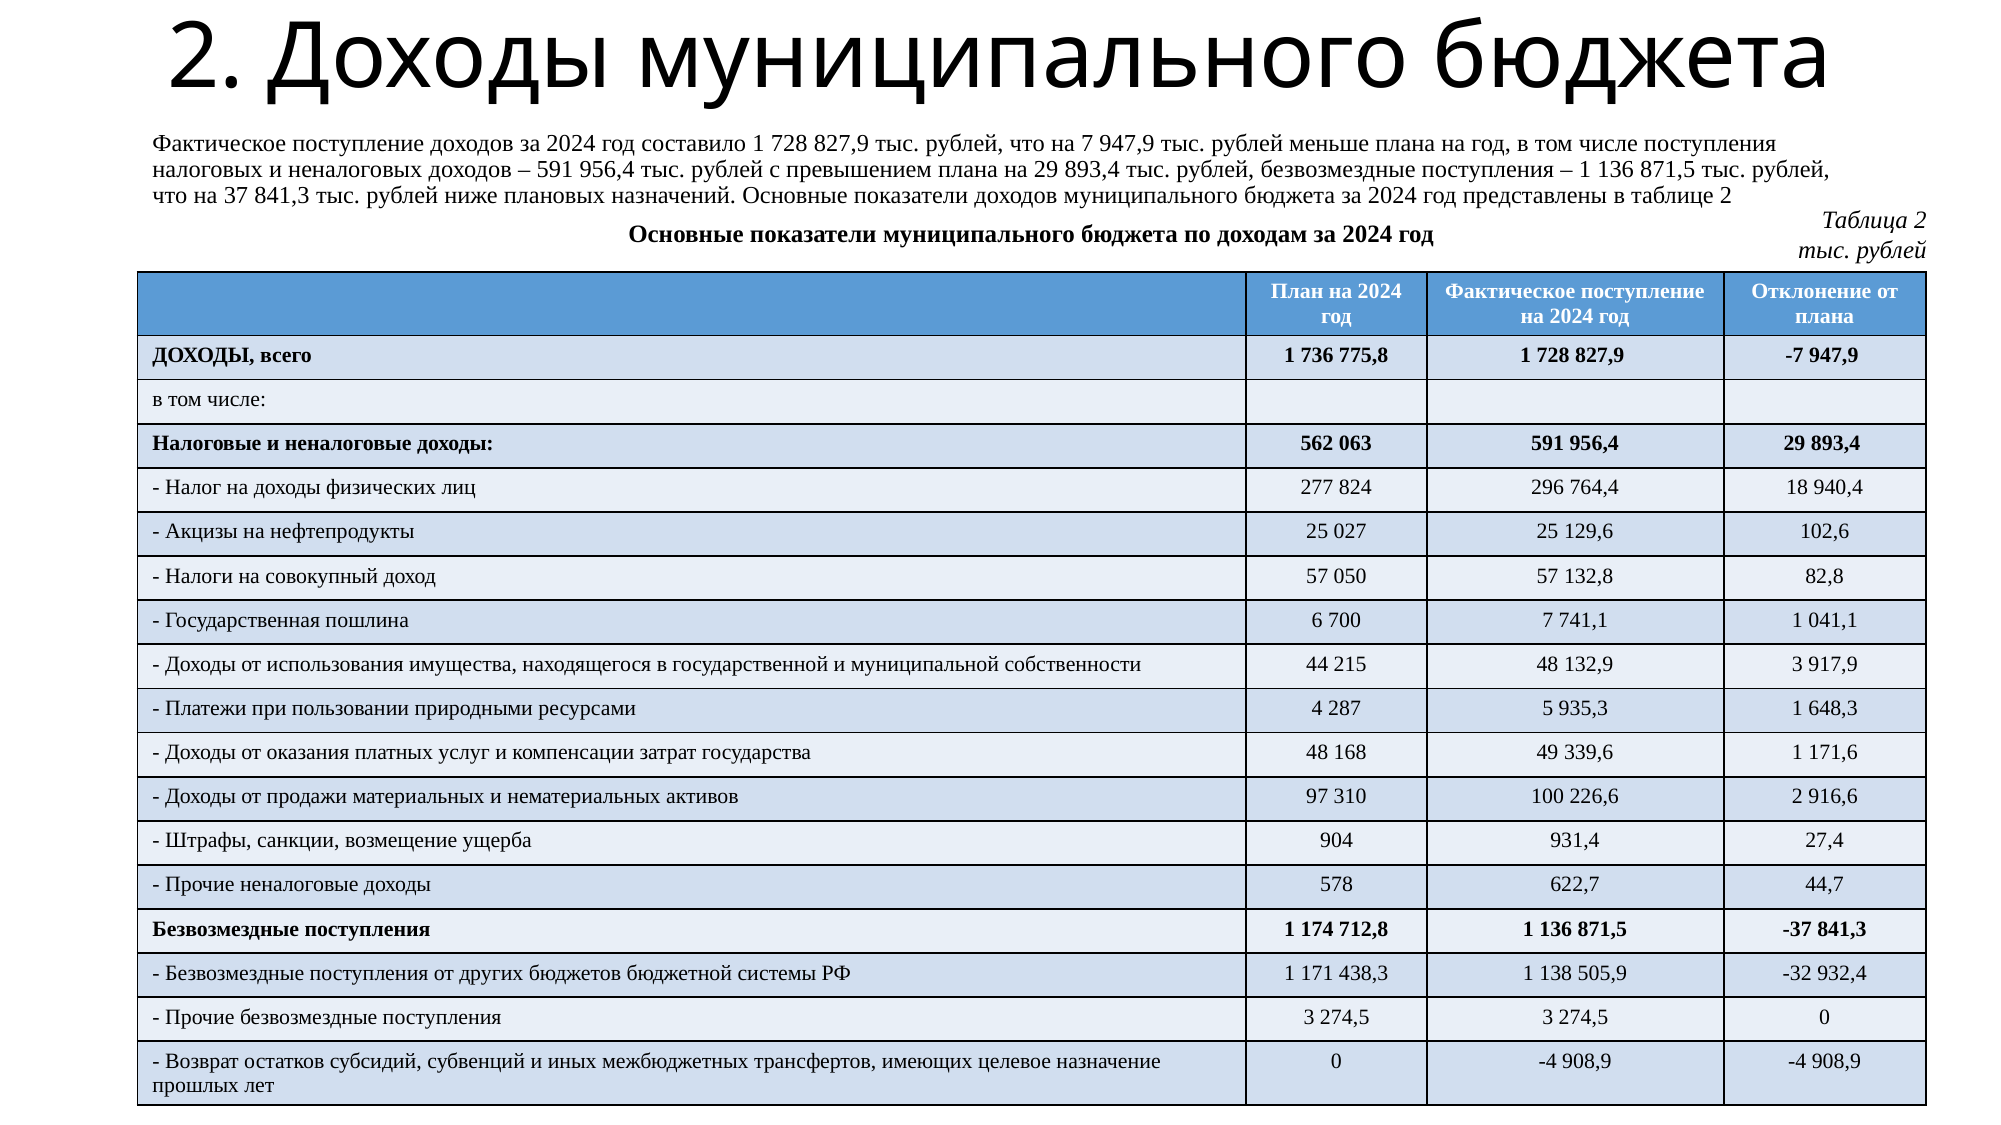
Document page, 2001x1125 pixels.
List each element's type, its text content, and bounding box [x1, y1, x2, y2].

table_cell - Возврат остатков субсидий, субвенций и иных межбюджетных трансфертов, имеющих целевое назначение прошлых лет [138, 1042, 1245, 1104]
table_header План на 2024 год [1247, 273, 1426, 335]
table_cell 1 171,6 [1725, 733, 1925, 776]
list Фактическое поступление доходов за 2024 год составило 1 728 827,9 тыс. рублей, что на 7 947,9 тыс. рублей меньше плана на год, в том числе поступления налоговых и неналоговых доходов – 591 956,4 тыс. рублей с превышением плана на 29 893,4 тыс. рублей, безвозмездные поступления – 1 136 871,5 тыс. рублей, что на 37 841,3 тыс. рублей ниже плановых назначений. Основные показатели доходов муниципального бюджета за 2024 год представлены в таблице 2 [137, 122, 1863, 218]
table_cell 57 132,8 [1428, 557, 1723, 599]
table_cell 44,7 [1725, 866, 1925, 908]
table_cell 82,8 [1725, 557, 1925, 599]
table_cell - Акцизы на нефтепродукты [138, 513, 1245, 555]
table_cell - Штрафы, санкции, возмещение ущерба [138, 822, 1245, 864]
table_cell [1428, 380, 1723, 423]
table_cell 29 893,4 [1725, 425, 1925, 467]
table_cell 102,6 [1725, 513, 1925, 555]
table_cell 25 027 [1247, 513, 1426, 555]
table_cell 18 940,4 [1725, 469, 1925, 511]
table_cell -7 947,9 [1725, 336, 1925, 379]
table_cell 97 310 [1247, 778, 1426, 820]
table_cell Безвозмездные поступления [138, 910, 1245, 952]
table_cell 27,4 [1725, 822, 1925, 864]
table_header Отклонение от плана [1725, 273, 1925, 335]
table_cell 3 917,9 [1725, 645, 1925, 688]
table_cell 1 736 775,8 [1247, 336, 1426, 379]
table_cell -32 932,4 [1725, 954, 1925, 996]
table_cell 2 916,6 [1725, 778, 1925, 820]
table_cell - Доходы от оказания платных услуг и компенсации затрат государства [138, 733, 1245, 776]
table_cell 931,4 [1428, 822, 1723, 864]
text_box Основные показатели муниципального бюджета по доходам за 2024 год [613, 210, 1450, 255]
table_cell - Прочие безвозмездные поступления [138, 998, 1245, 1040]
table_cell 1 648,3 [1725, 689, 1925, 732]
table_cell 1 174 712,8 [1247, 910, 1426, 952]
table_cell 44 215 [1247, 645, 1426, 688]
table_cell 578 [1247, 866, 1426, 908]
table_cell 562 063 [1247, 425, 1426, 467]
table_cell 1 136 871,5 [1428, 910, 1723, 952]
table_cell Налоговые и неналоговые доходы: [138, 425, 1245, 467]
table_cell 622,7 [1428, 866, 1723, 908]
table_cell 3 274,5 [1428, 998, 1723, 1040]
table_cell - Государственная пошлина [138, 601, 1245, 643]
table_cell 7 741,1 [1428, 601, 1723, 643]
table_cell 1 041,1 [1725, 601, 1925, 643]
table_cell 4 287 [1247, 689, 1426, 732]
table_cell 591 956,4 [1428, 425, 1723, 467]
table_cell 100 226,6 [1428, 778, 1723, 820]
table_cell - Прочие неналоговые доходы [138, 866, 1245, 908]
table_cell 3 274,5 [1247, 998, 1426, 1040]
table_cell 1 728 827,9 [1428, 336, 1723, 379]
table_cell ДОХОДЫ, всего [138, 336, 1245, 379]
table_cell - Доходы от использования имущества, находящегося в государственной и муниципальной собственности [138, 645, 1245, 688]
table_cell - Доходы от продажи материальных и нематериальных активов [138, 778, 1245, 820]
table_cell - Платежи при пользовании природными ресурсами [138, 689, 1245, 732]
table_cell в том числе: [138, 380, 1245, 423]
table_cell 48 132,9 [1428, 645, 1723, 688]
table_cell 277 824 [1247, 469, 1426, 511]
table_cell -4 908,9 [1725, 1042, 1925, 1104]
table_header [138, 273, 1245, 335]
table_cell 25 129,6 [1428, 513, 1723, 555]
table_cell - Налог на доходы физических лиц [138, 469, 1245, 511]
title 2. Доходы муниципального бюджета [0, 0, 2000, 115]
table_cell 48 168 [1247, 733, 1426, 776]
table_cell -37 841,3 [1725, 910, 1925, 952]
table_cell 6 700 [1247, 601, 1426, 643]
table_header Фактическое поступление на 2024 год [1428, 273, 1723, 335]
table_cell 0 [1725, 998, 1925, 1040]
table_cell [1725, 380, 1925, 423]
table_cell 57 050 [1247, 557, 1426, 599]
table_cell 1 171 438,3 [1247, 954, 1426, 996]
table_cell 296 764,4 [1428, 469, 1723, 511]
table_cell 5 935,3 [1428, 689, 1723, 732]
table_cell 904 [1247, 822, 1426, 864]
table_cell 49 339,6 [1428, 733, 1723, 776]
table_cell - Безвозмездные поступления от других бюджетов бюджетной системы РФ [138, 954, 1245, 996]
table_cell -4 908,9 [1428, 1042, 1723, 1104]
table_cell 1 138 505,9 [1428, 954, 1723, 996]
table_cell [1247, 380, 1426, 423]
table_cell 0 [1247, 1042, 1426, 1104]
text_box Таблица 2 тыс. рублей [1783, 196, 1942, 271]
table_cell - Налоги на совокупный доход [138, 557, 1245, 599]
